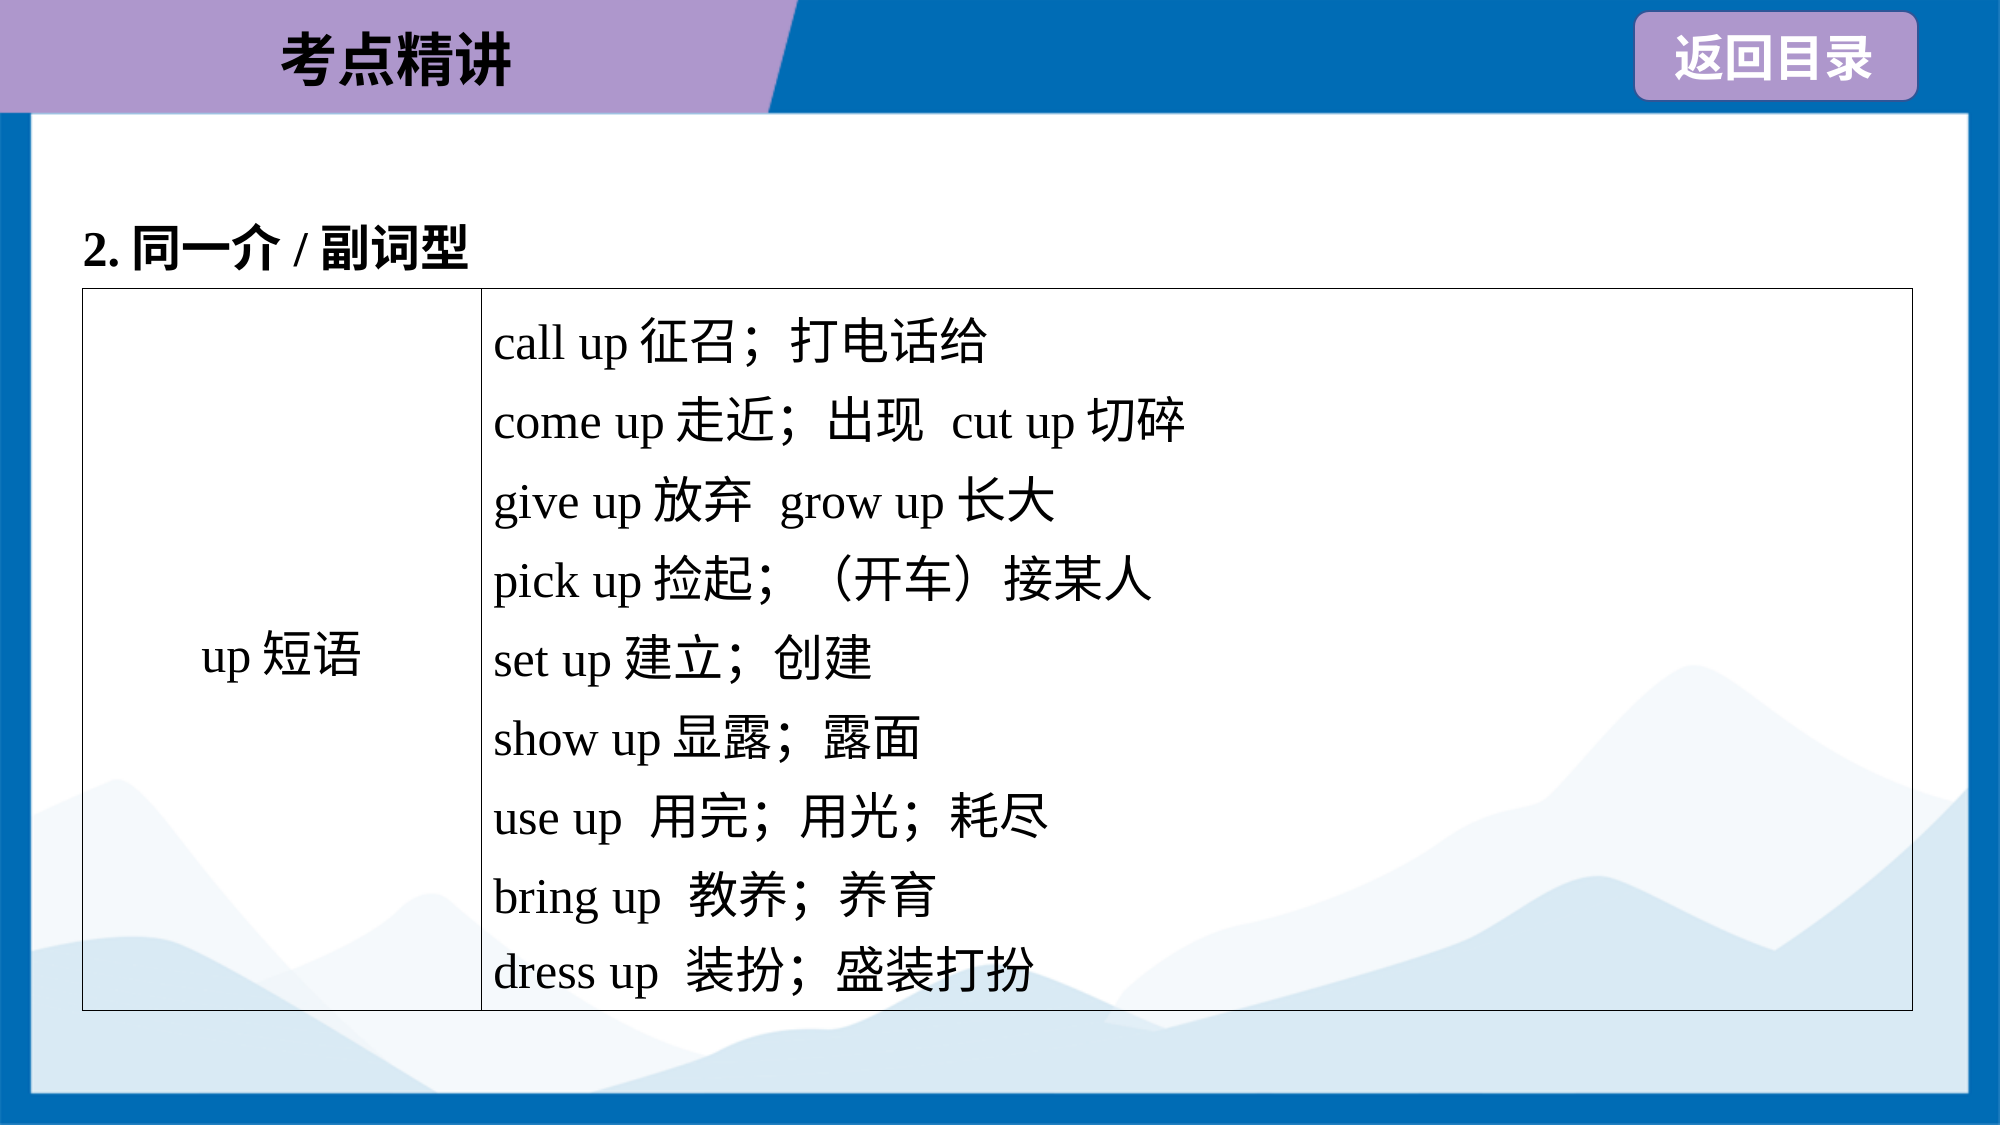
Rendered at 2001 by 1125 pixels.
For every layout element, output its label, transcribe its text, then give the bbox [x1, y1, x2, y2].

picture [0, 0, 2000, 1125]
text_box 2.同一介/副词型 [82, 189, 1917, 268]
table_header up短语 [83, 289, 481, 1010]
table_header call up征召；打电话给 come up走近；出现 cut up切碎 give up放弃 grow up长大 pick up捡起；（开车）接某人 set up建立；创建 show up显露；露面 use up 用完；用光；耗尽 bring up 教养；养育 dress up 装扮；盛装打扮 [482, 289, 1912, 1010]
